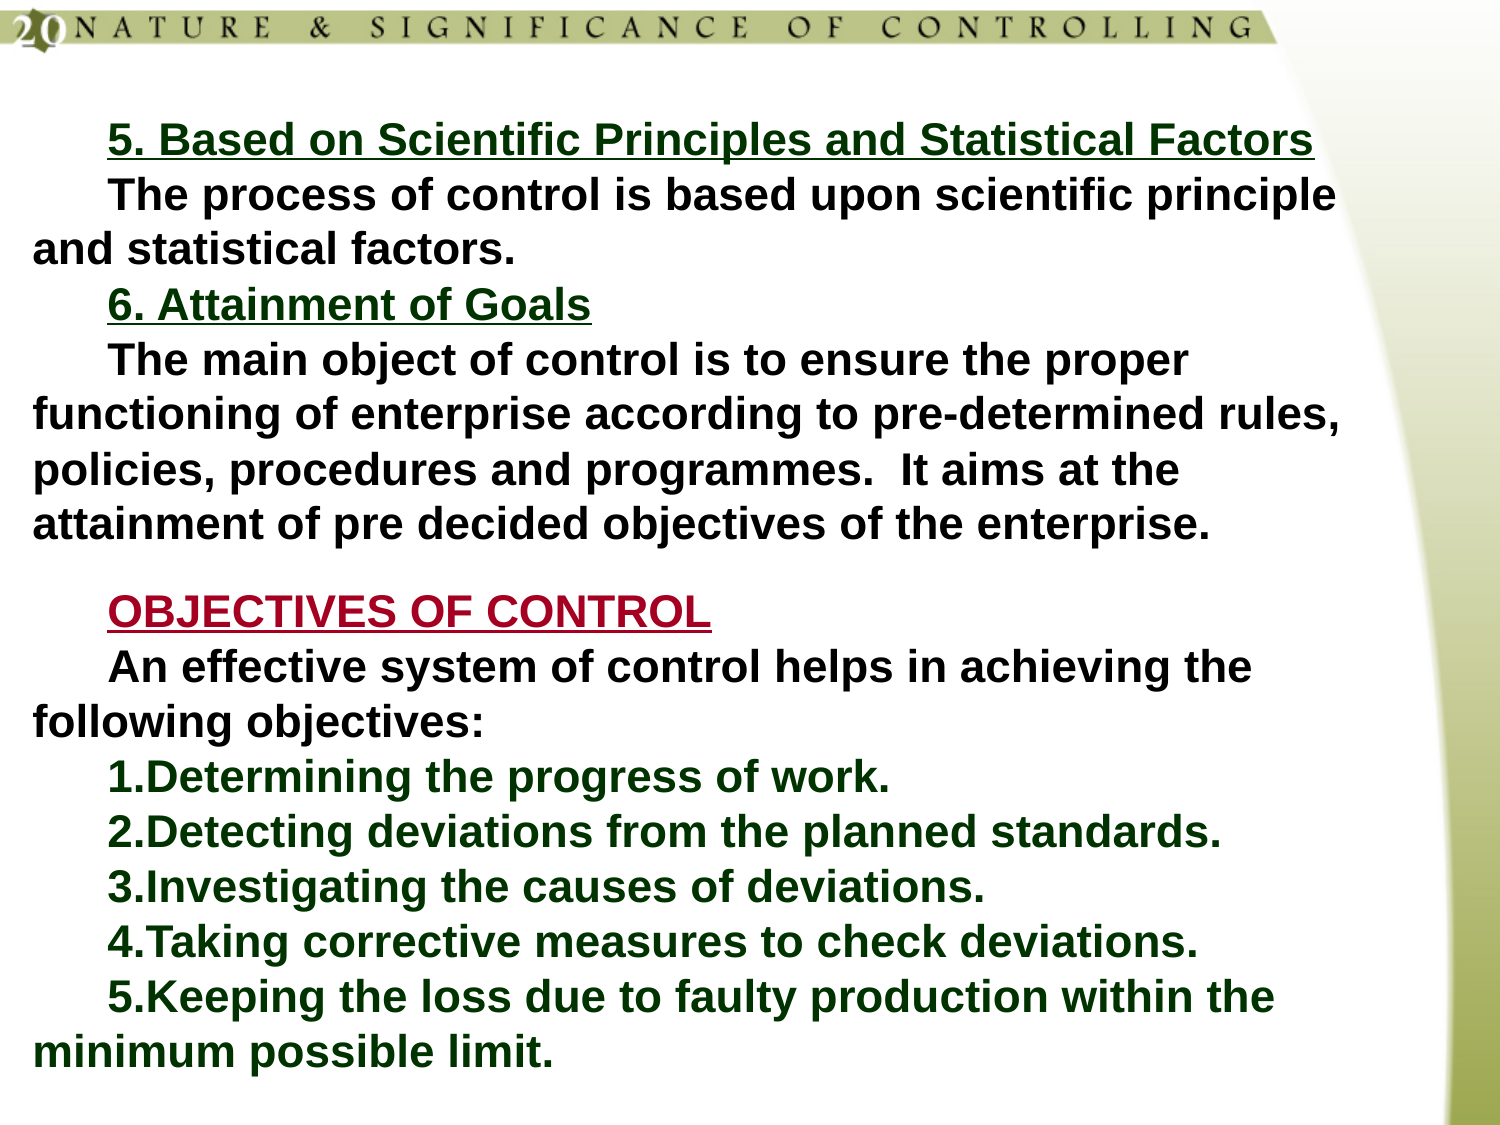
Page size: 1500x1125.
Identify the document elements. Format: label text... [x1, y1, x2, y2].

text_box 5. Based on Scientific Principles and Statistical Factors The process of control is based upon scientific principle and statistical factors. 6. Attainment of Goals The main object of control is to ensure the proper functioning of enterprise according to pre-determined rules, policies, procedures and programmes. It aims at the attainment of pre decided objectives of the enterprise. [17, 101, 1388, 557]
picture [0, 0, 1500, 1125]
text_box OBJECTIVES OF CONTROL An effective system of control helps in achieving the following objectives: Determining the progress of work. Detecting deviations from the planned standards. Investigating the causes of deviations. Taking corrective measures to check deviations. Keeping the loss due to faulty production within the minimum possible limit. [17, 574, 1388, 1084]
